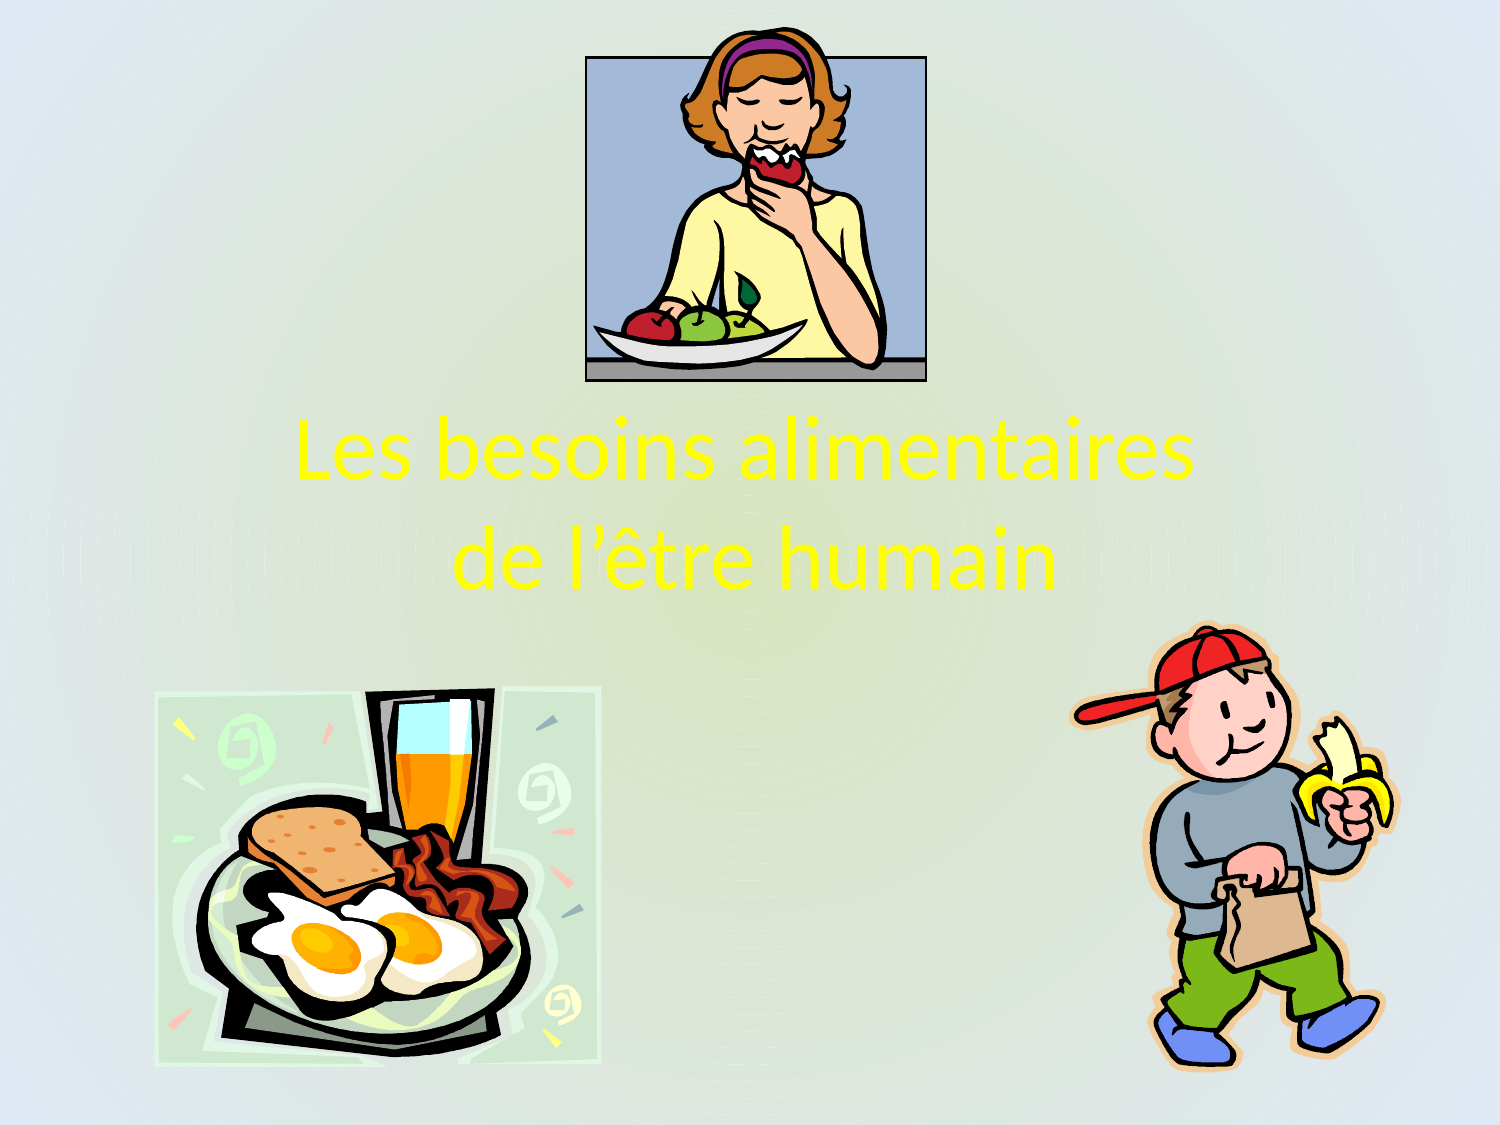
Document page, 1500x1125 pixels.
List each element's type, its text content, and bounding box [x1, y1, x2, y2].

picture [147, 679, 609, 1075]
picture [584, 26, 928, 383]
title Les besoins alimentaires de l’être humain [41, 125, 1471, 870]
picture [1068, 612, 1409, 1081]
